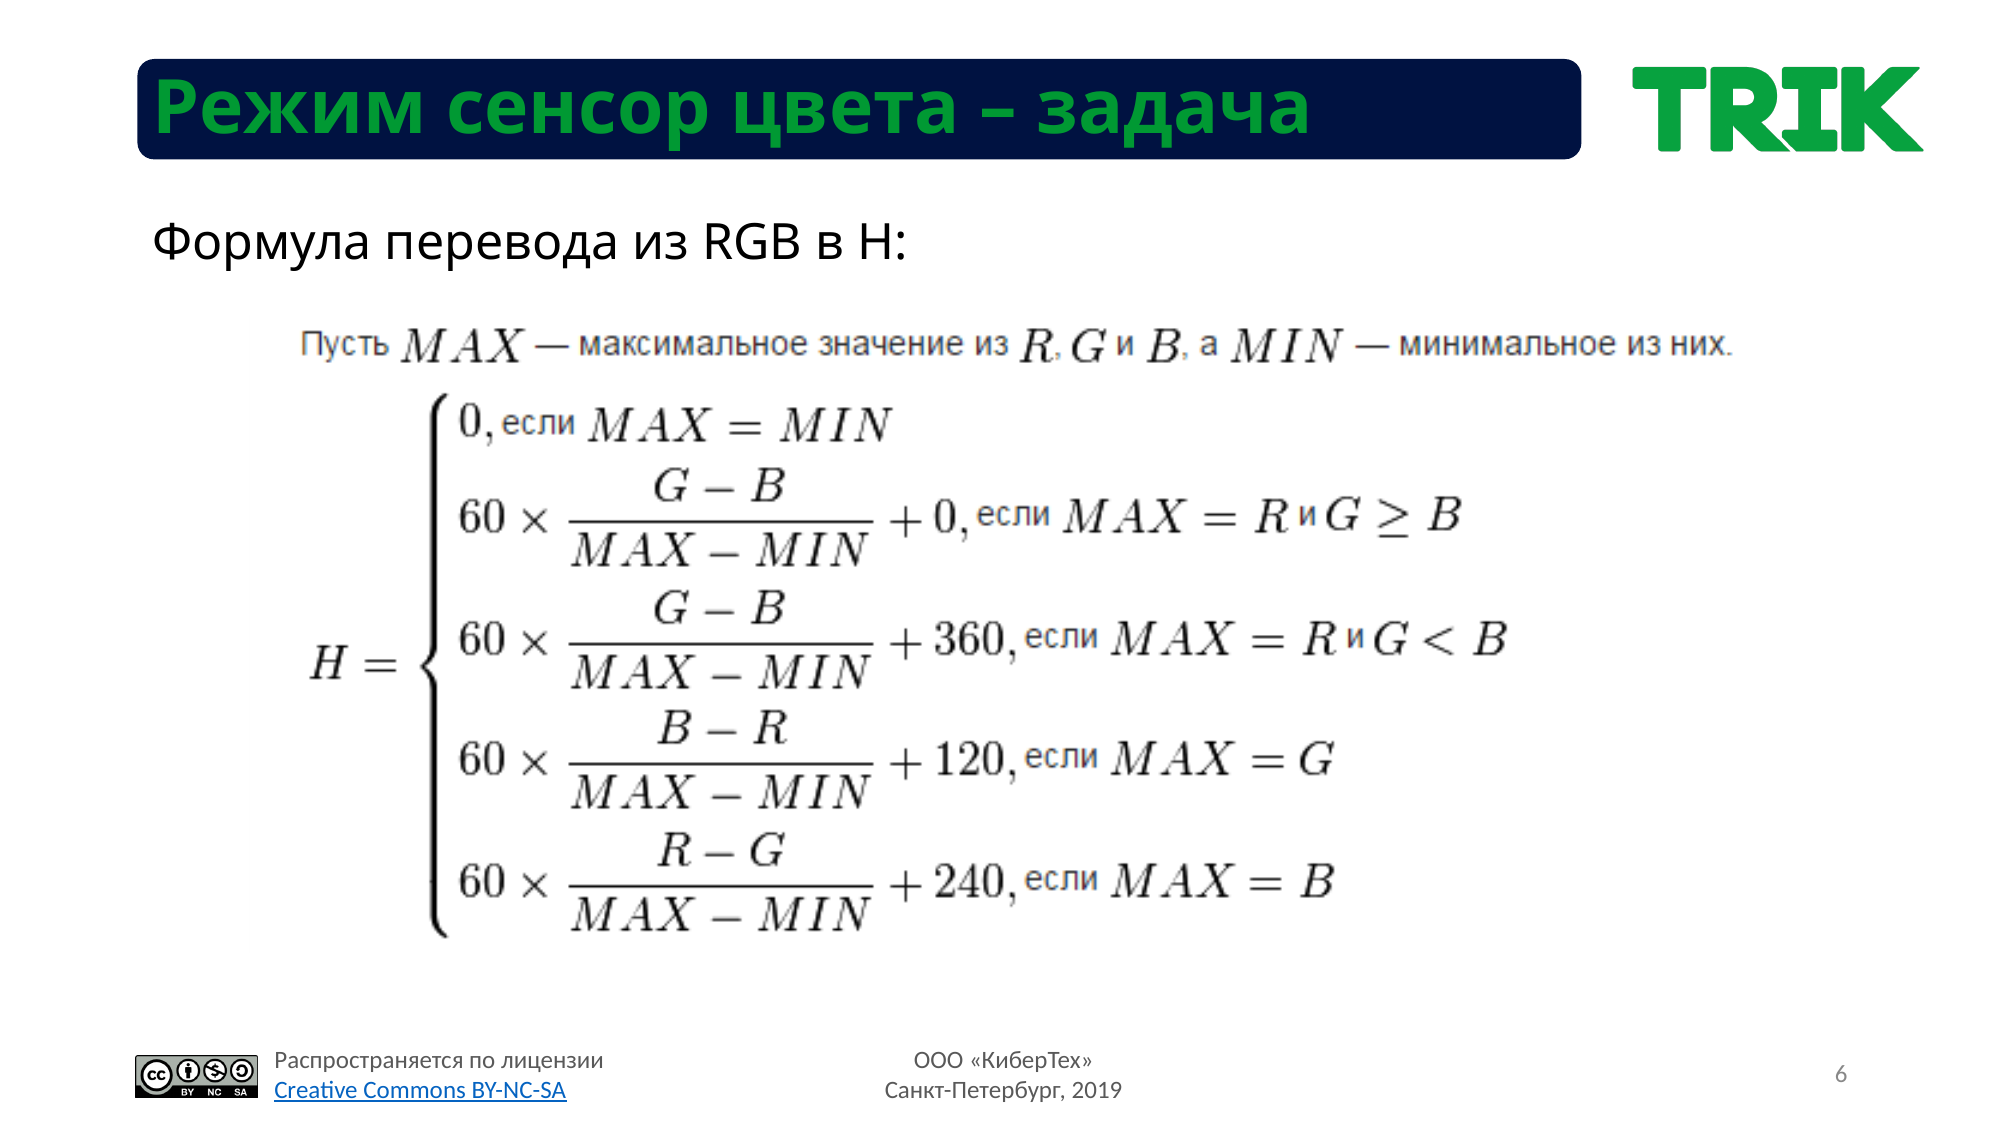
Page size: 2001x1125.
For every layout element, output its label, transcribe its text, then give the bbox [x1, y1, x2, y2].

picture [1631, 64, 1924, 154]
text_box Формула перевода из RGB в H: [137, 202, 1863, 276]
title Режим сенсор цвета – задача [137, 61, 1582, 163]
picture [135, 1055, 258, 1098]
picture [248, 315, 1752, 953]
slide_number 6 [1412, 1042, 1863, 1103]
